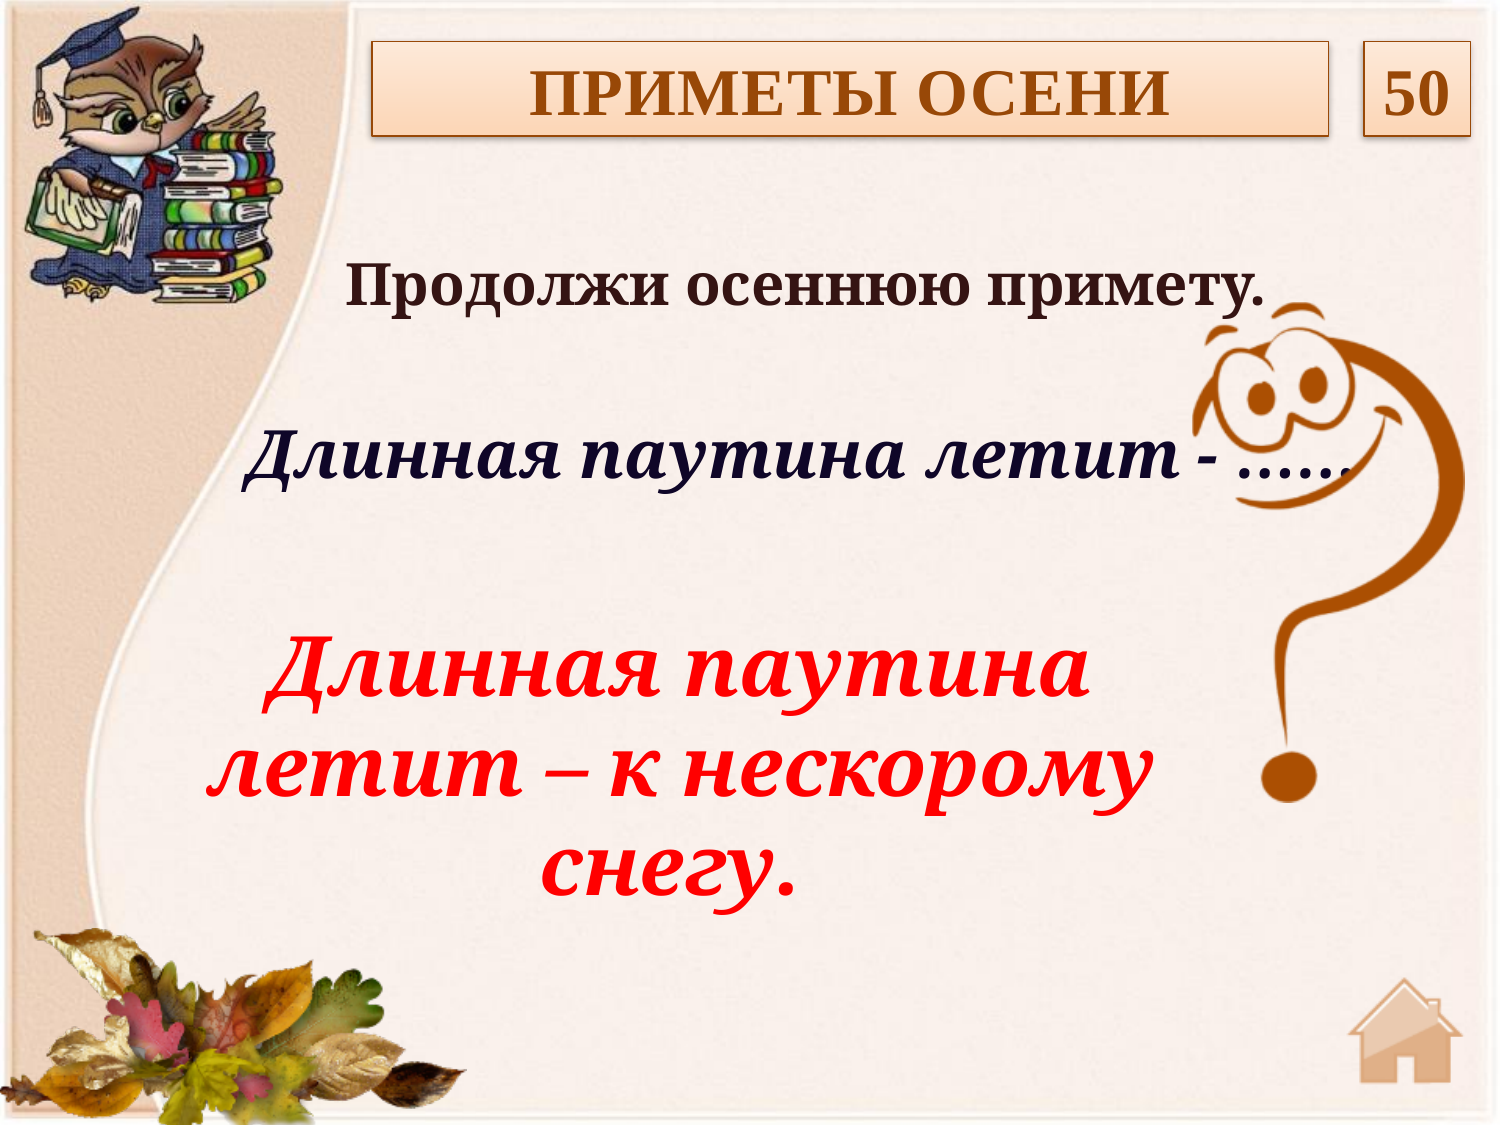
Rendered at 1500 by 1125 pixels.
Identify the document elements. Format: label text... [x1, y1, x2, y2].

text_box Продолжи осеннюю примету. Длинная паутина летит - …… [233, 239, 1379, 593]
text_box 50 [1363, 41, 1471, 137]
text_box Длинная паутина летит – к нескорому снегу. [147, 605, 1216, 1002]
picture [0, 0, 1500, 1125]
text_box ПРИМЕТЫ ОСЕНИ [371, 41, 1329, 137]
